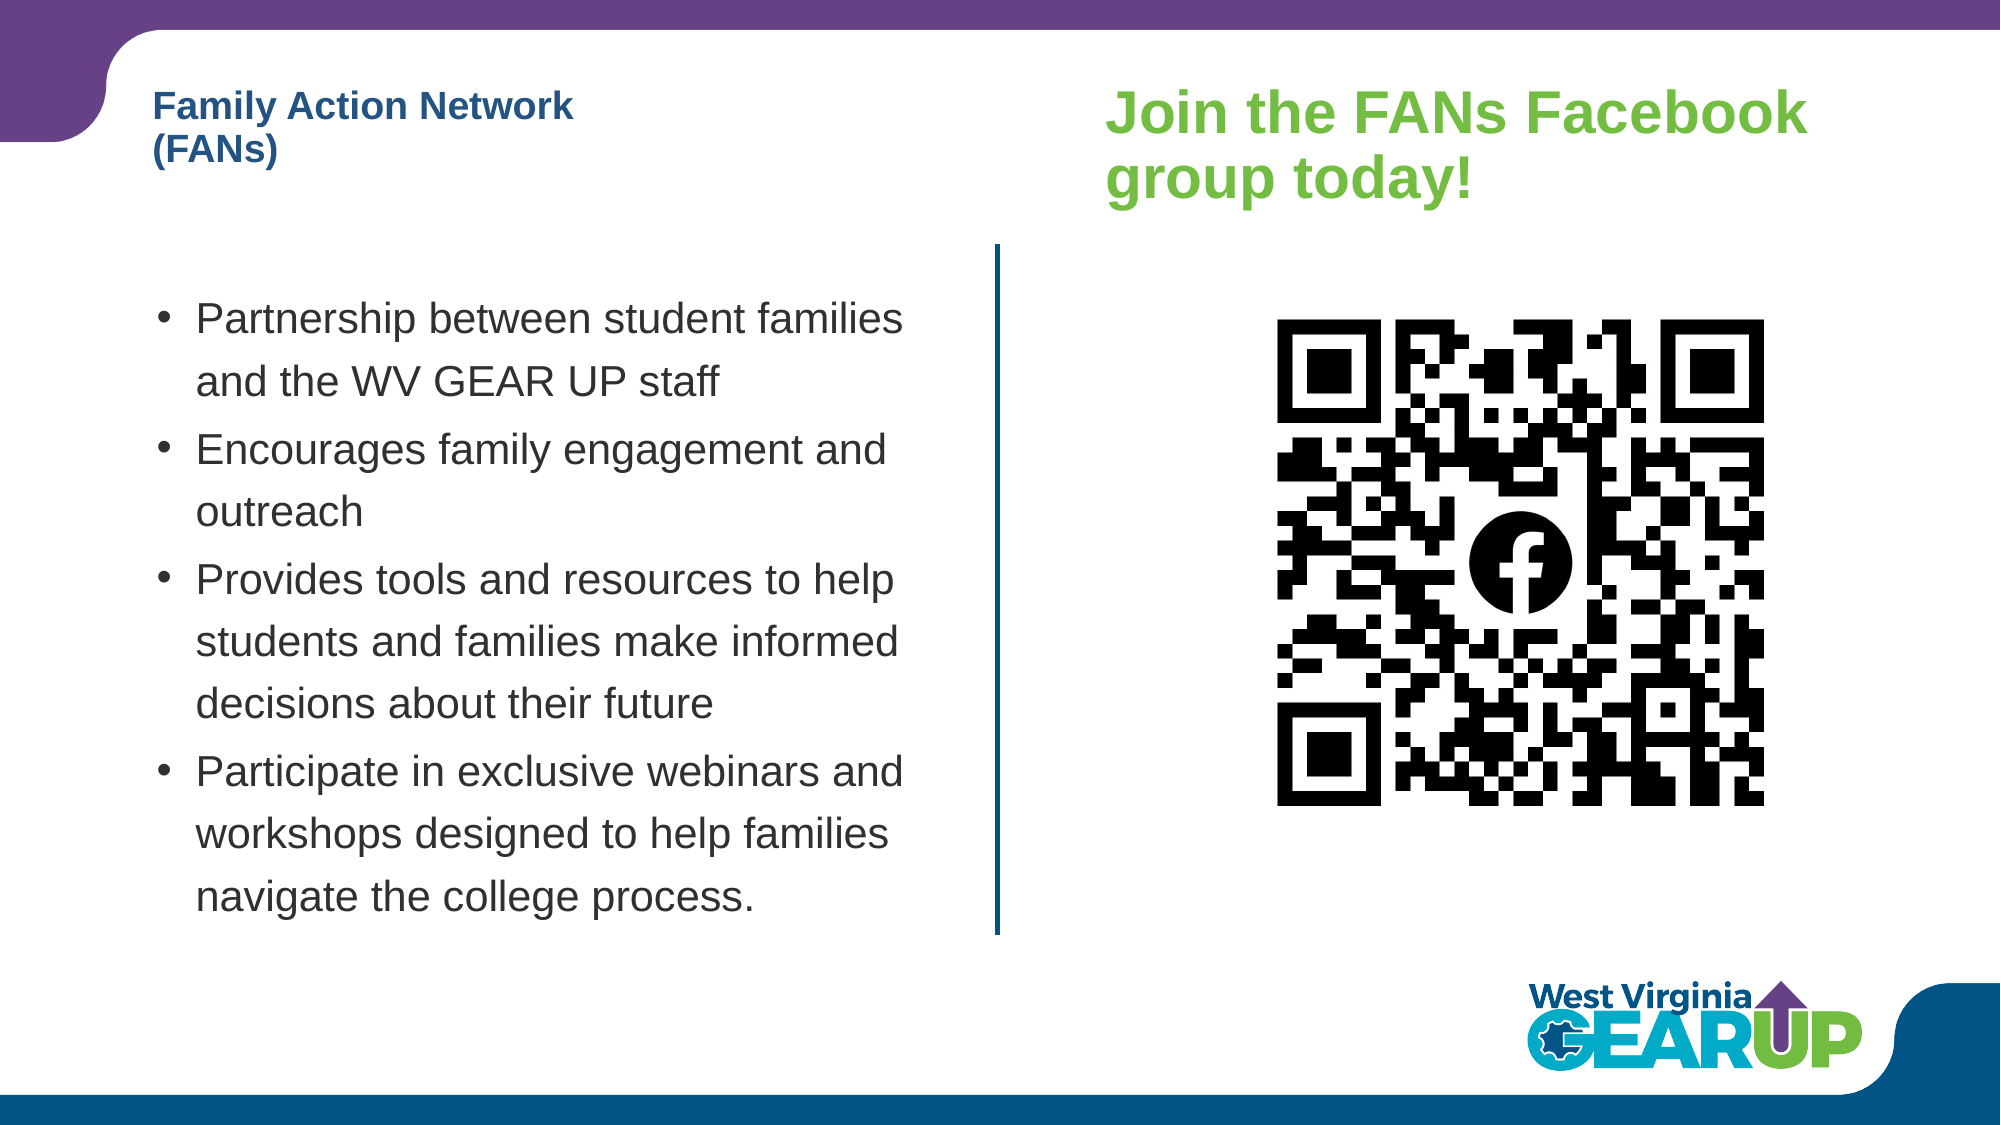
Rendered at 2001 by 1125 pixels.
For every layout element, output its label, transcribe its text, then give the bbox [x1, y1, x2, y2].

list Partnership between student families and the WV GEAR UP staff Encourages family engagement and outreach Provides tools and resources to help students and families make informed decisions about their future Participate in exclusive webinars and workshops designed to help families navigate the college process. [141, 272, 934, 1032]
title Family Action Network (FANs) [137, 78, 998, 179]
picture [0, 977, 2000, 1125]
picture [1248, 290, 1793, 835]
text_box Join the FANs Facebook group today! [1090, 73, 1951, 175]
picture [0, 0, 2000, 146]
